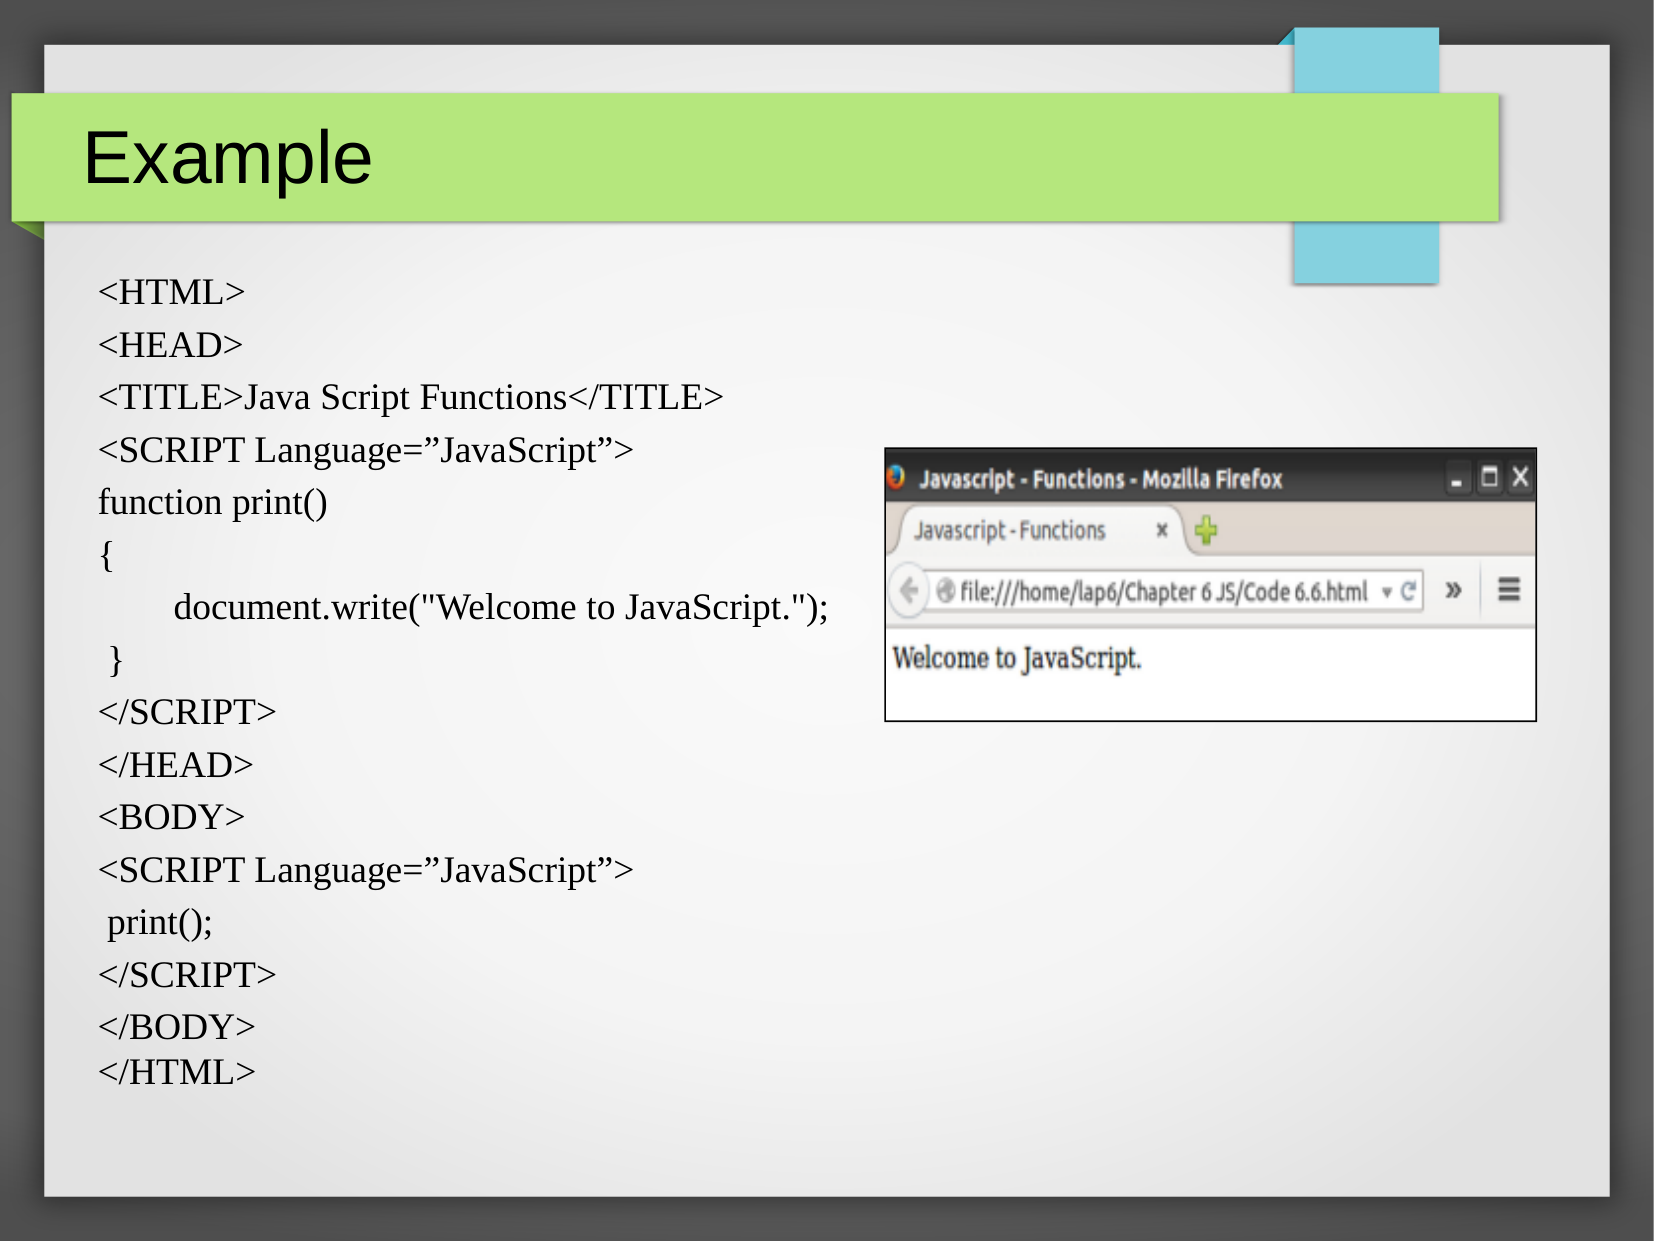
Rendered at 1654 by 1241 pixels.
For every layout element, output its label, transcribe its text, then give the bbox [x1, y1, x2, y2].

text_box Example [82, 108, 1264, 199]
text_box <HTML> <HEAD> <TITLE>Java Script Functions</TITLE> <SCRIPT Language=”JavaScript”> function print() { document.write("Welcome to JavaScript."); } </SCRIPT> </HEAD> <BODY> <SCRIPT Language=”JavaScript”> print(); </SCRIPT> </BODY> </HTML> [82, 259, 891, 1100]
picture [0, 0, 1654, 1241]
